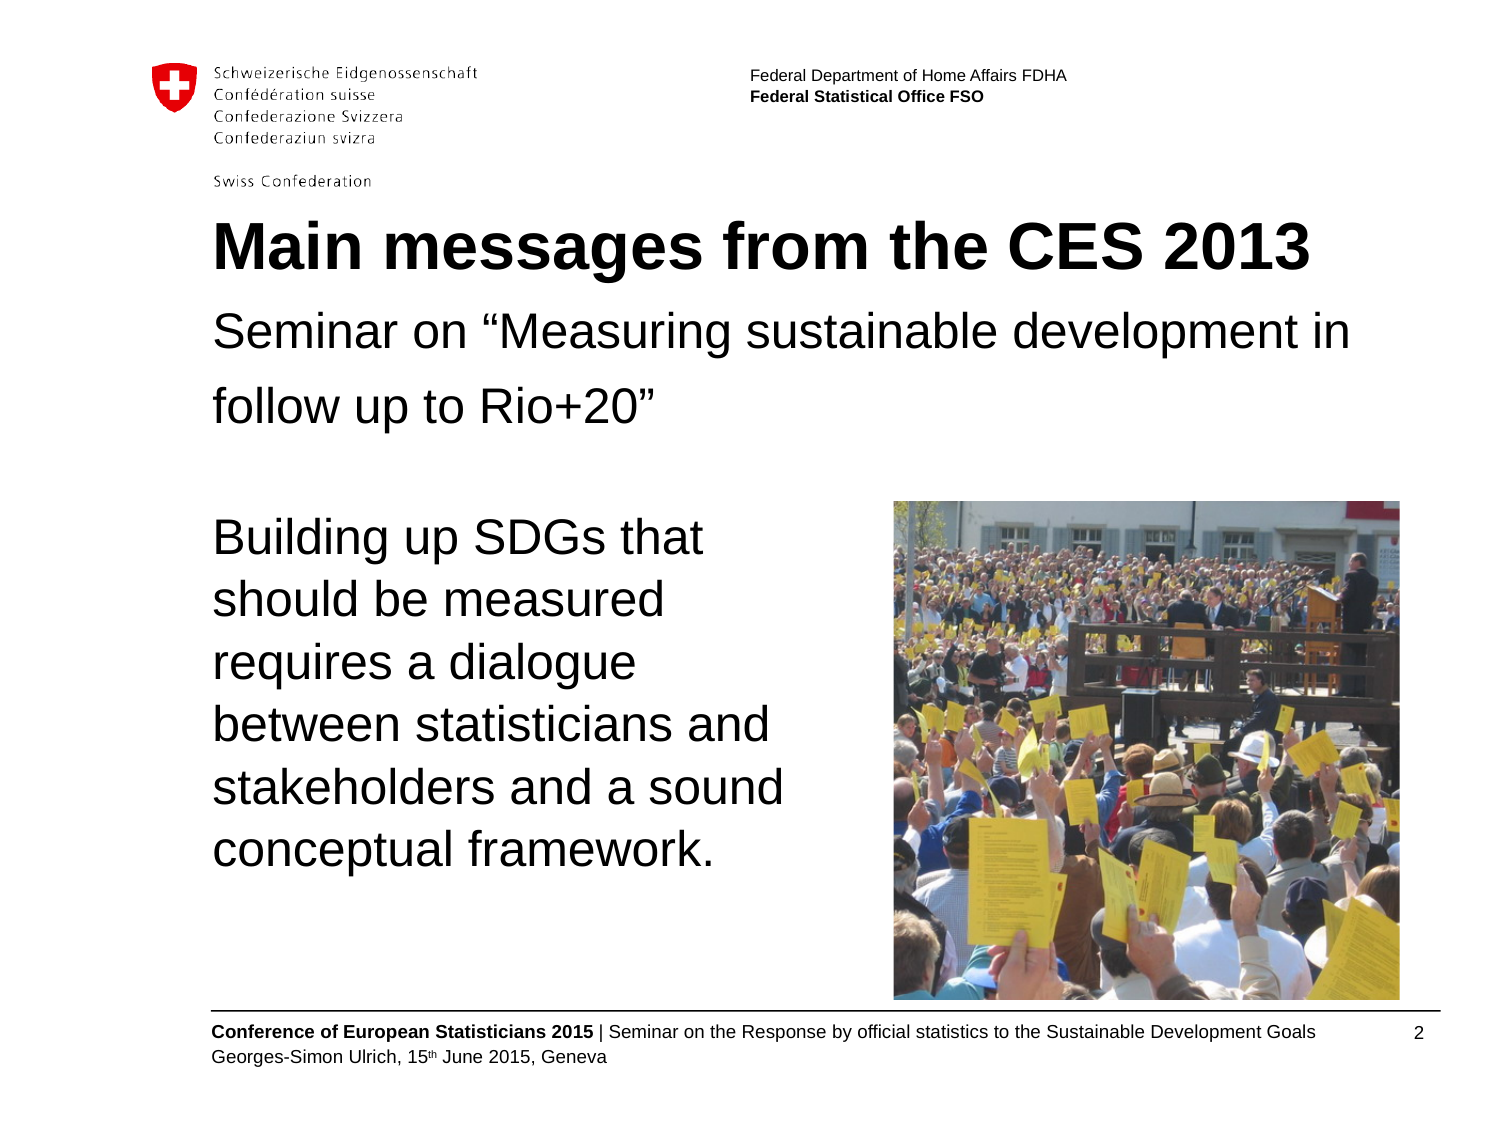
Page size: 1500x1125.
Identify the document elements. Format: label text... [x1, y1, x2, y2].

title Main messages from the CES 2013 Seminar on “Measuring sustainable development in follow up to Rio+20” [212, 207, 1437, 433]
list Building up SDGs that should be measured requires a dialogue between statisticians and stakeholders and a sound conceptual framework. [212, 501, 822, 881]
picture [893, 501, 1400, 1000]
picture [152, 63, 477, 187]
